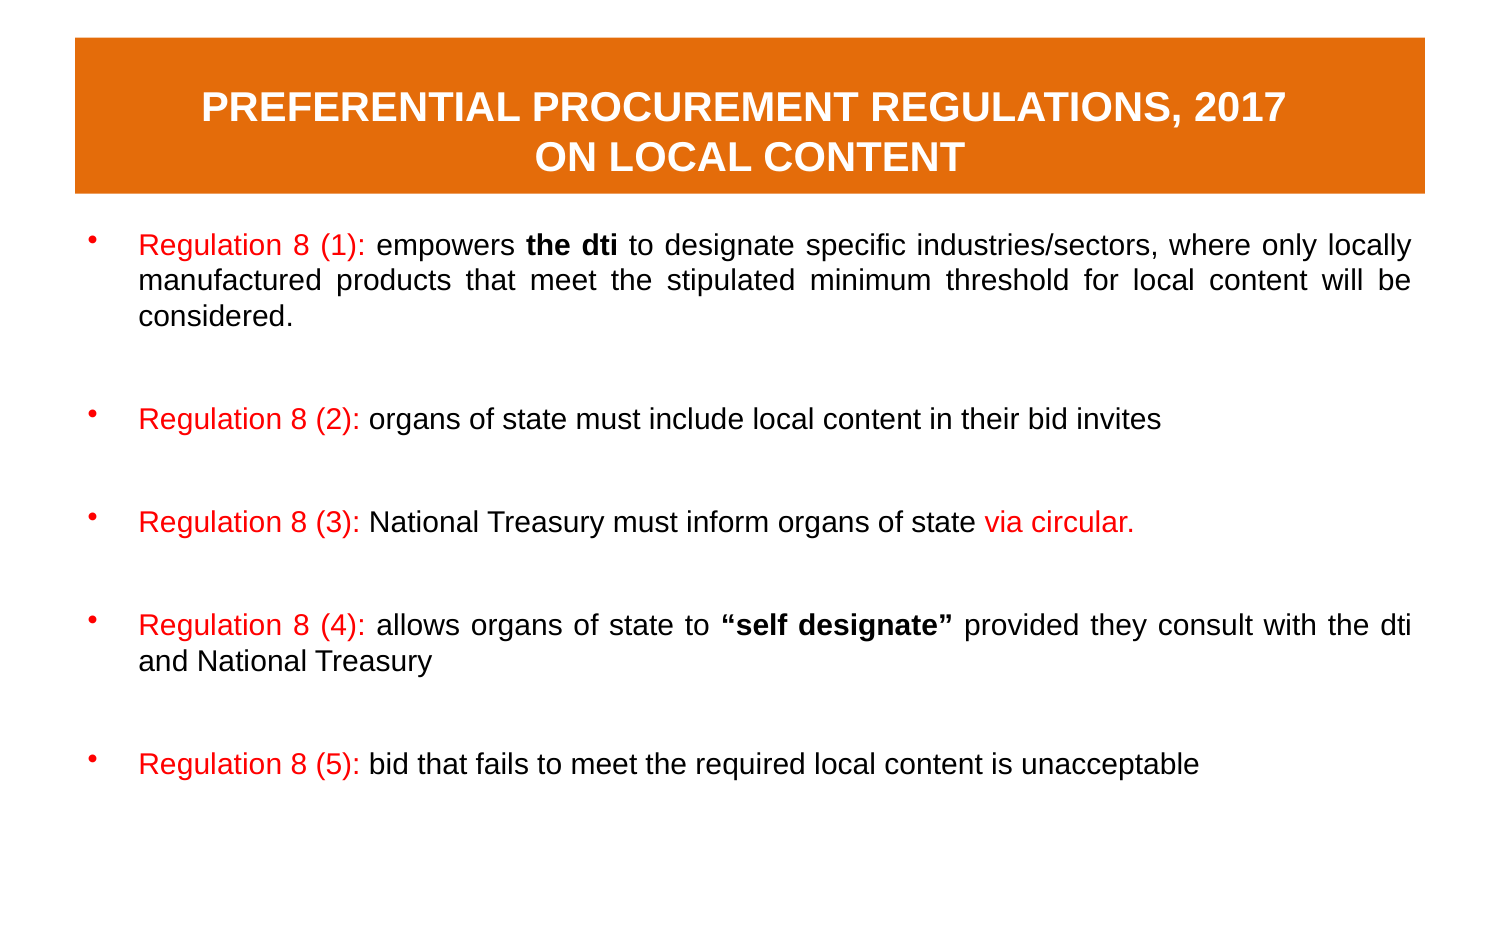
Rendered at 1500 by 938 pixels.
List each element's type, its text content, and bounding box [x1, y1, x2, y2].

list Regulation 8 (1): empowers the dti to designate specific industries/sectors, where only locally manufactured products that meet the stipulated minimum threshold for local content will be considered. Regulation 8 (2): organs of state must include local content in their bid invites Regulation 8 (3): National Treasury must inform organs of state via circular. Regulation 8 (4): allows organs of state to “self designate” provided they consult with the dti and National Treasury Regulation 8 (5): bid that fails to meet the required local content is unacceptable [75, 218, 1425, 793]
title PREFERENTIAL PROCUREMENT REGULATIONS, 2017 ON LOCAL CONTENT [75, 37, 1425, 194]
